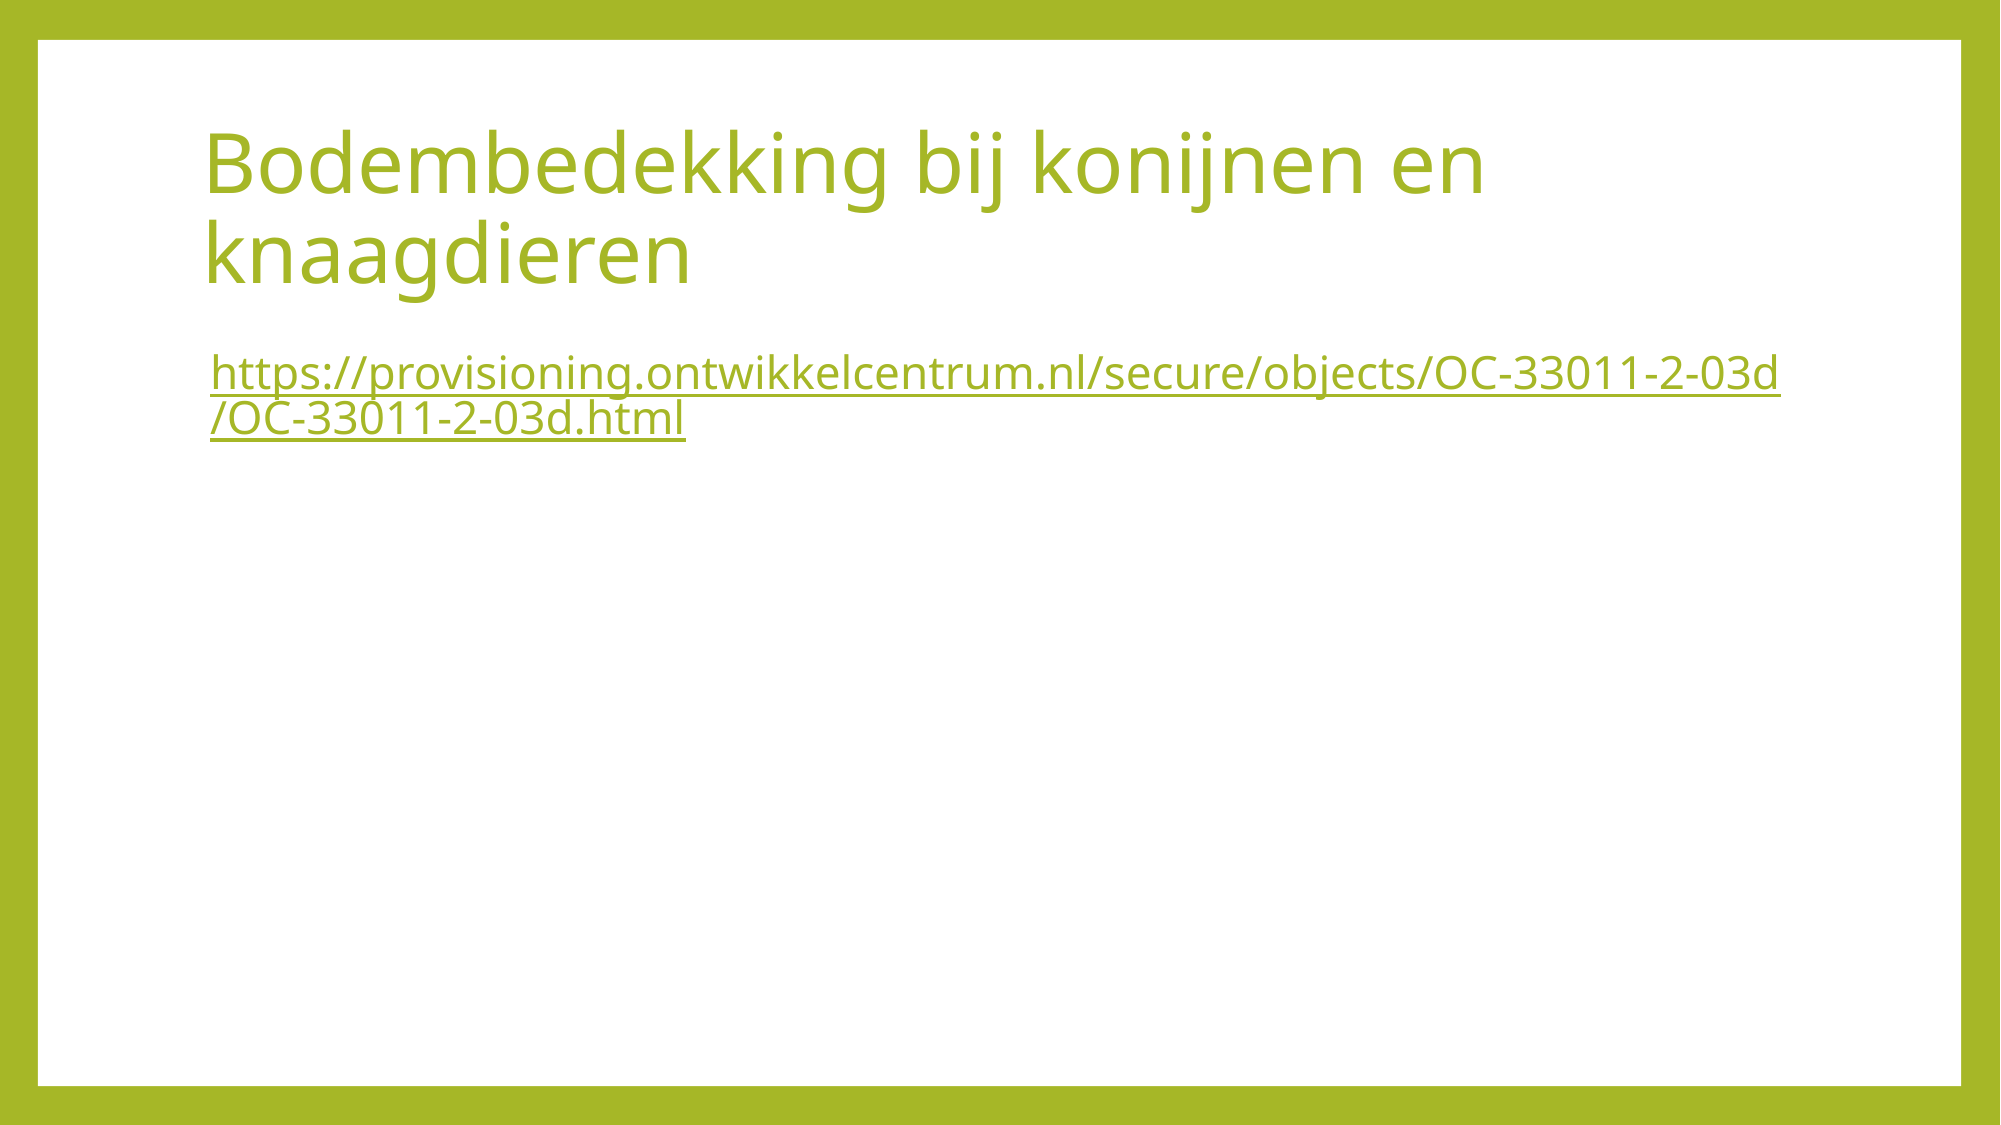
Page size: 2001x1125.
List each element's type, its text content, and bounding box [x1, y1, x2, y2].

list https://provisioning.ontwikkelcentrum.nl/secure/objects/OC-33011-2-03d/OC-33011-2-03d.html [187, 337, 1808, 1000]
title Bodembedekking bij konijnen en knaagdieren [187, 99, 1808, 323]
